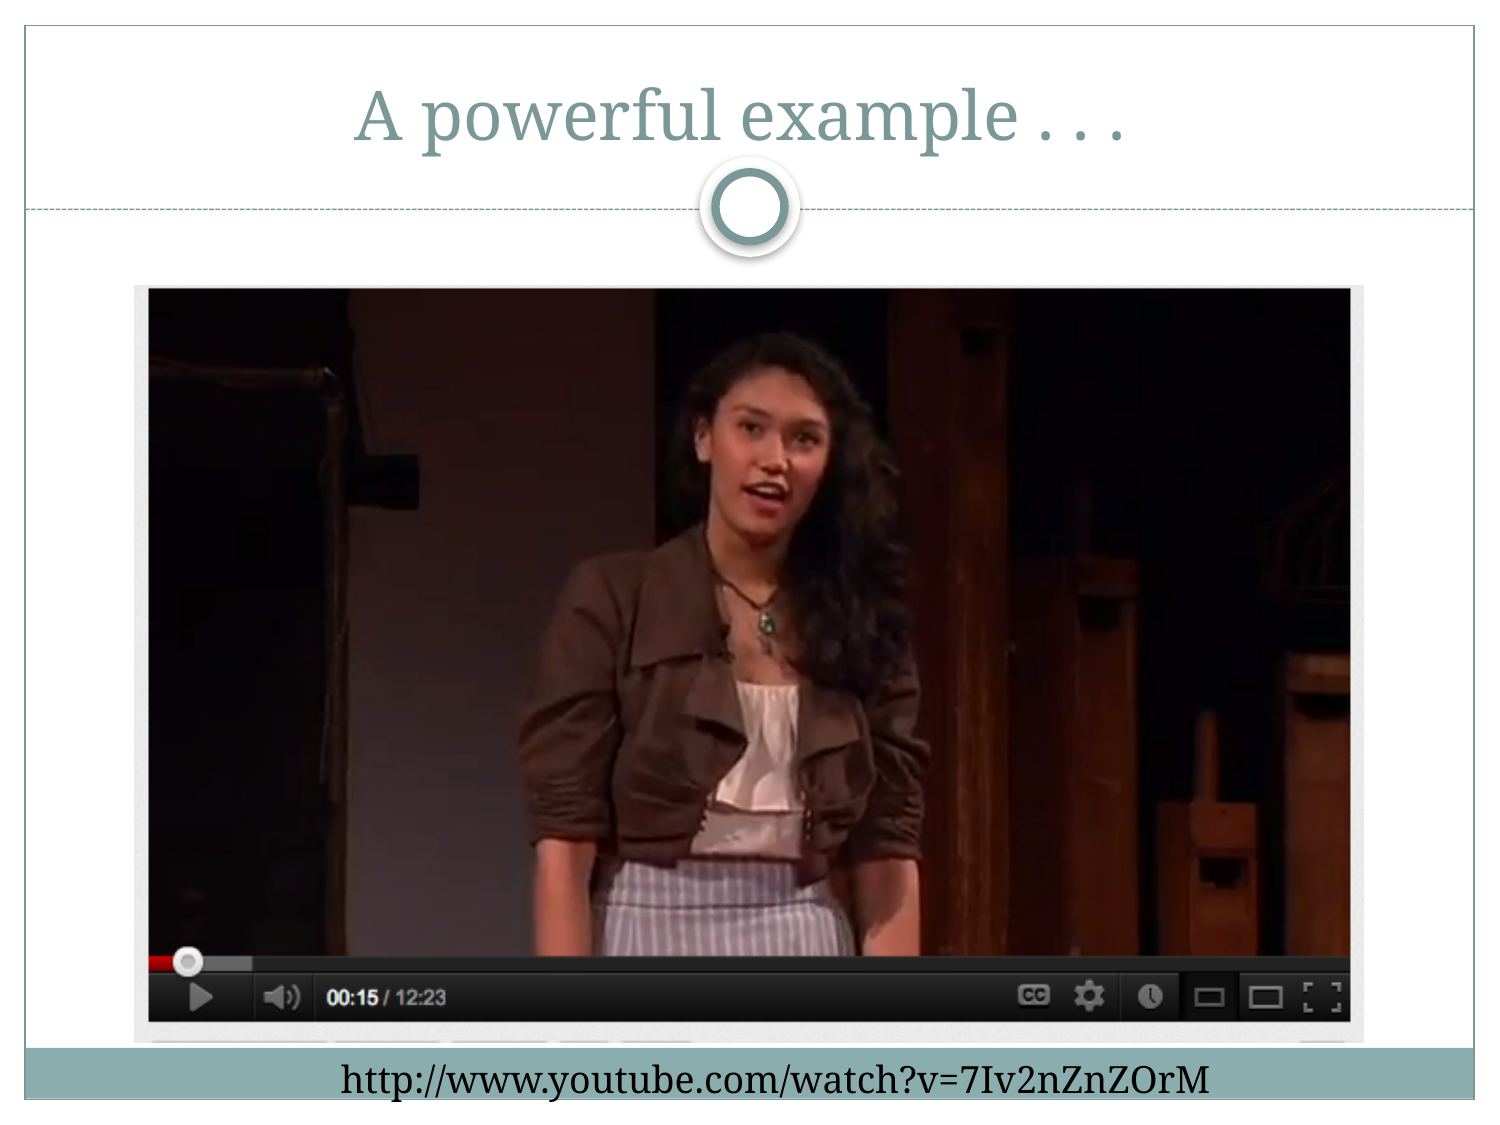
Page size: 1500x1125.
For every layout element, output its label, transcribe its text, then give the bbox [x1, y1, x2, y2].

picture [134, 285, 1365, 1043]
text_box http://www.youtube.com/watch?v=7Iv2nZnZOrM [325, 1054, 1226, 1109]
title A powerful example . . . [49, 37, 1450, 162]
